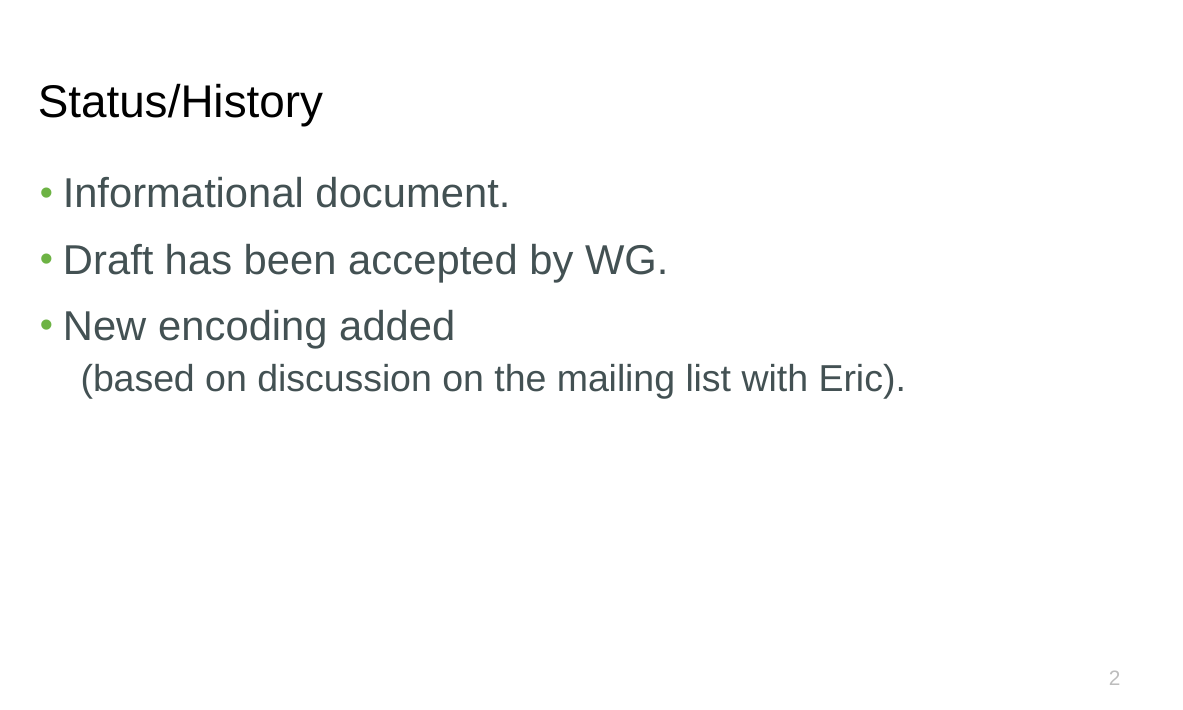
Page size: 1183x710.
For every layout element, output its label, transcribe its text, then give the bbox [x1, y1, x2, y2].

title Status/History [29, 44, 1140, 132]
list Informational document. Draft has been accepted by WG. New encoding added (based on discussion on the mailing list with Eric). [31, 165, 1140, 653]
